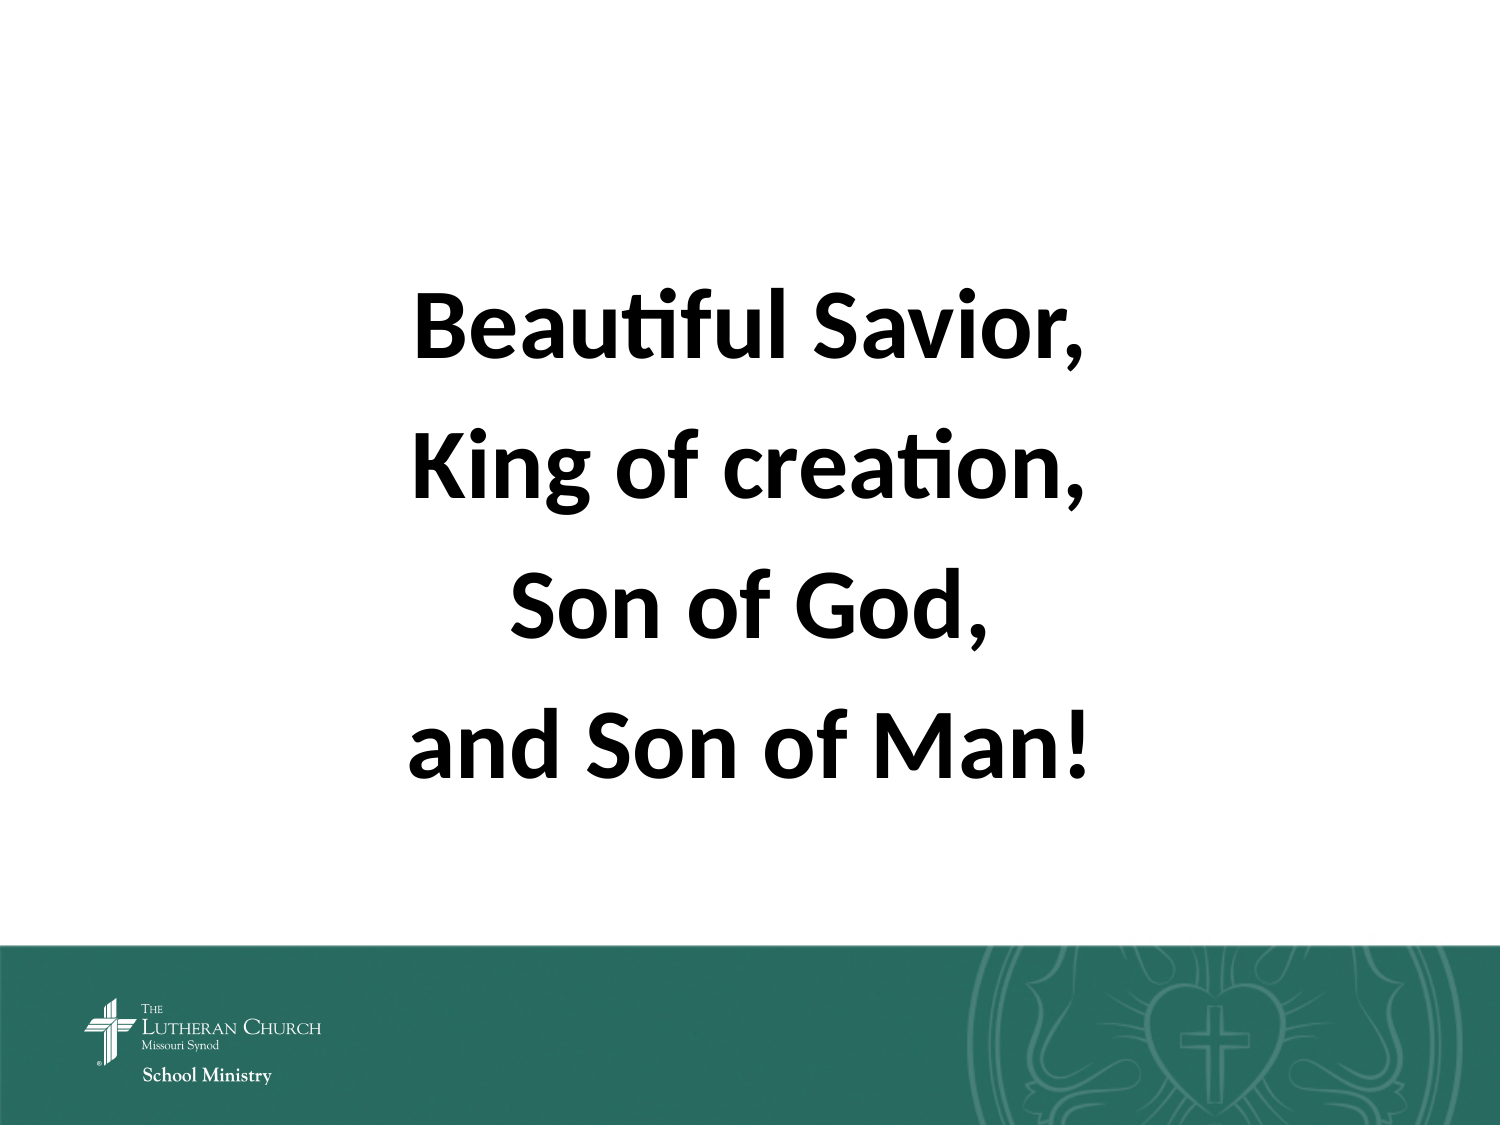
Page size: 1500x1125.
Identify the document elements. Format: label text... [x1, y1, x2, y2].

picture [0, 0, 1500, 1125]
list Beautiful Savior, King of creation, Son of God, and Son of Man! [73, 111, 1428, 975]
